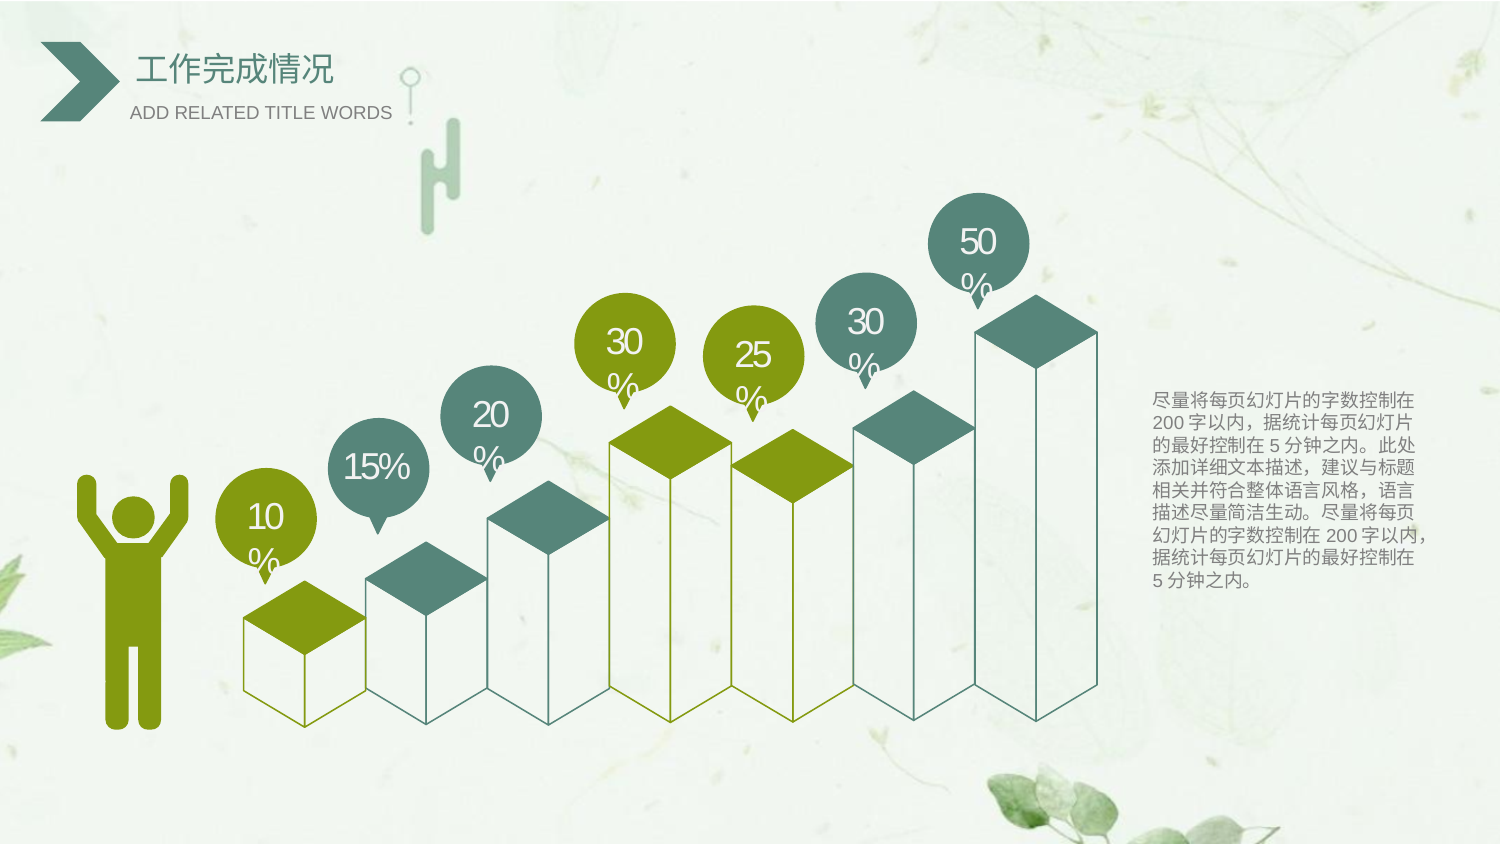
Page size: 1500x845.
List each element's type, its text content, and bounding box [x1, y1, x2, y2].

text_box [700, 306, 804, 422]
picture [0, 2, 1500, 844]
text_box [853, 391, 975, 721]
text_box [243, 581, 366, 728]
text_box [609, 406, 732, 723]
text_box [731, 429, 854, 722]
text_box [975, 295, 1097, 722]
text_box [212, 468, 317, 584]
text_box 尽量将每页幻灯片的字数控制在200字以内，据统计每页幻灯片的最好控制在5分钟之内。此处添加详细文本描述，建议与标题相关并符合整体语言风格，语言描述尽量简洁生动。尽量将每页幻灯片的字数控制在200字以内，据统计每页幻灯片的最好控制在5分钟之内。 [1137, 381, 1438, 682]
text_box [925, 193, 1029, 309]
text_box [571, 293, 676, 409]
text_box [365, 542, 488, 725]
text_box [325, 418, 429, 534]
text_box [437, 366, 542, 482]
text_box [77, 475, 188, 729]
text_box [812, 273, 917, 389]
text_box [487, 481, 610, 726]
